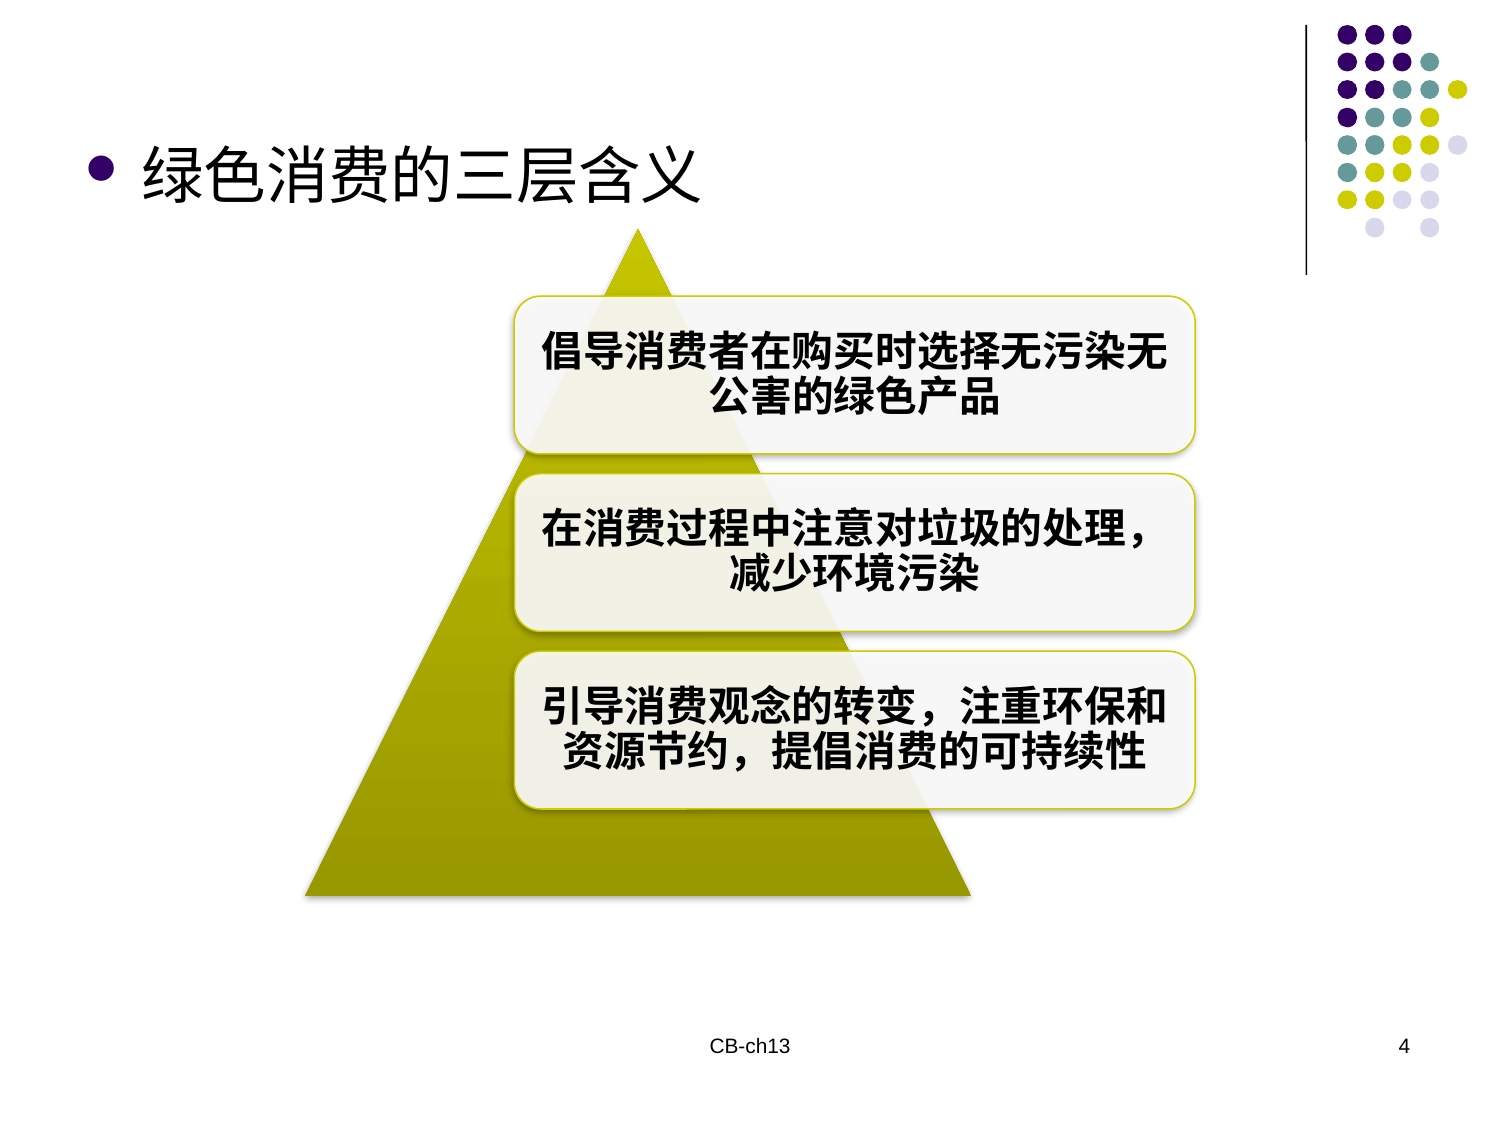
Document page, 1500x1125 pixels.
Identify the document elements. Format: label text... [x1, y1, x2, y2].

text_box 绿色消费的三层含义 [70, 128, 1421, 853]
slide_number 4 [1074, 1024, 1426, 1101]
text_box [249, 228, 1251, 897]
footer CB-ch13 [512, 1024, 988, 1101]
